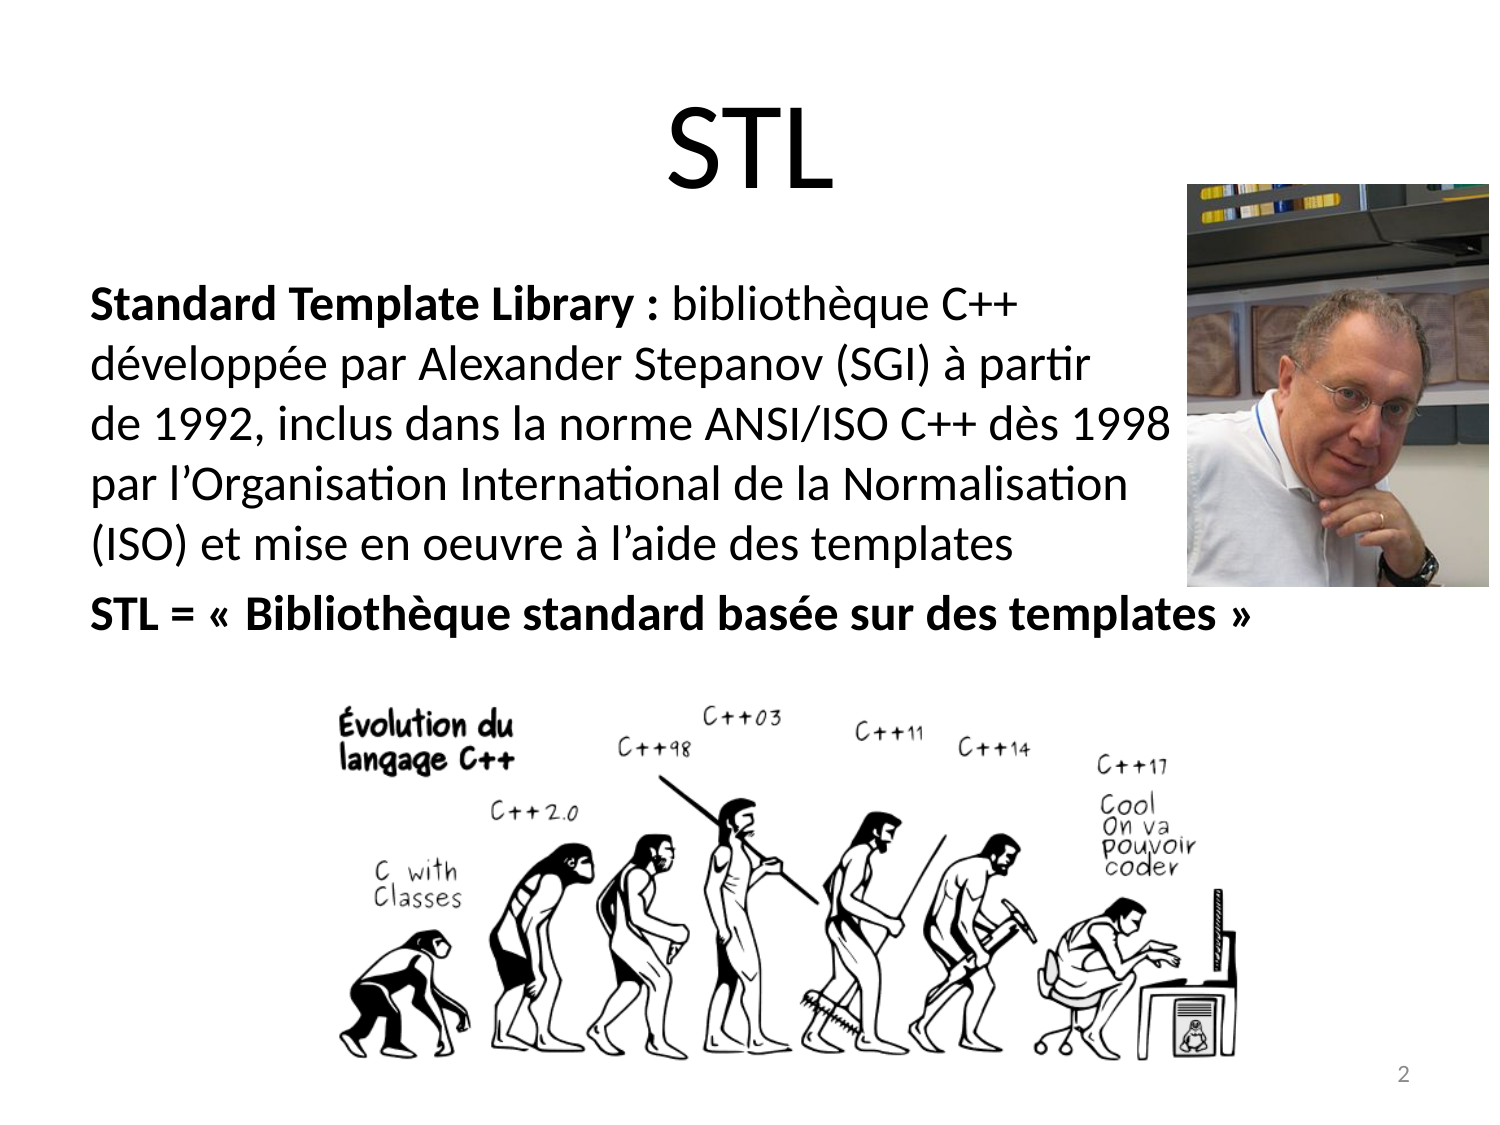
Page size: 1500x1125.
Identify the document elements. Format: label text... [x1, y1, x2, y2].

list Standard Template Library : bibliothèque C++ développée par Alexander Stepanov (SGI) à partir de 1992, inclus dans la norme ANSI/ISO C++ dès 1998 par l’Organisation International de la Normalisation (ISO) et mise en oeuvre à l’aide des templates STL = « Bibliothèque standard basée sur des templates » [75, 262, 1425, 1005]
picture [1186, 184, 1489, 588]
title STL [75, 45, 1425, 233]
picture [324, 680, 1259, 1090]
slide_number 2 [1074, 1042, 1425, 1103]
